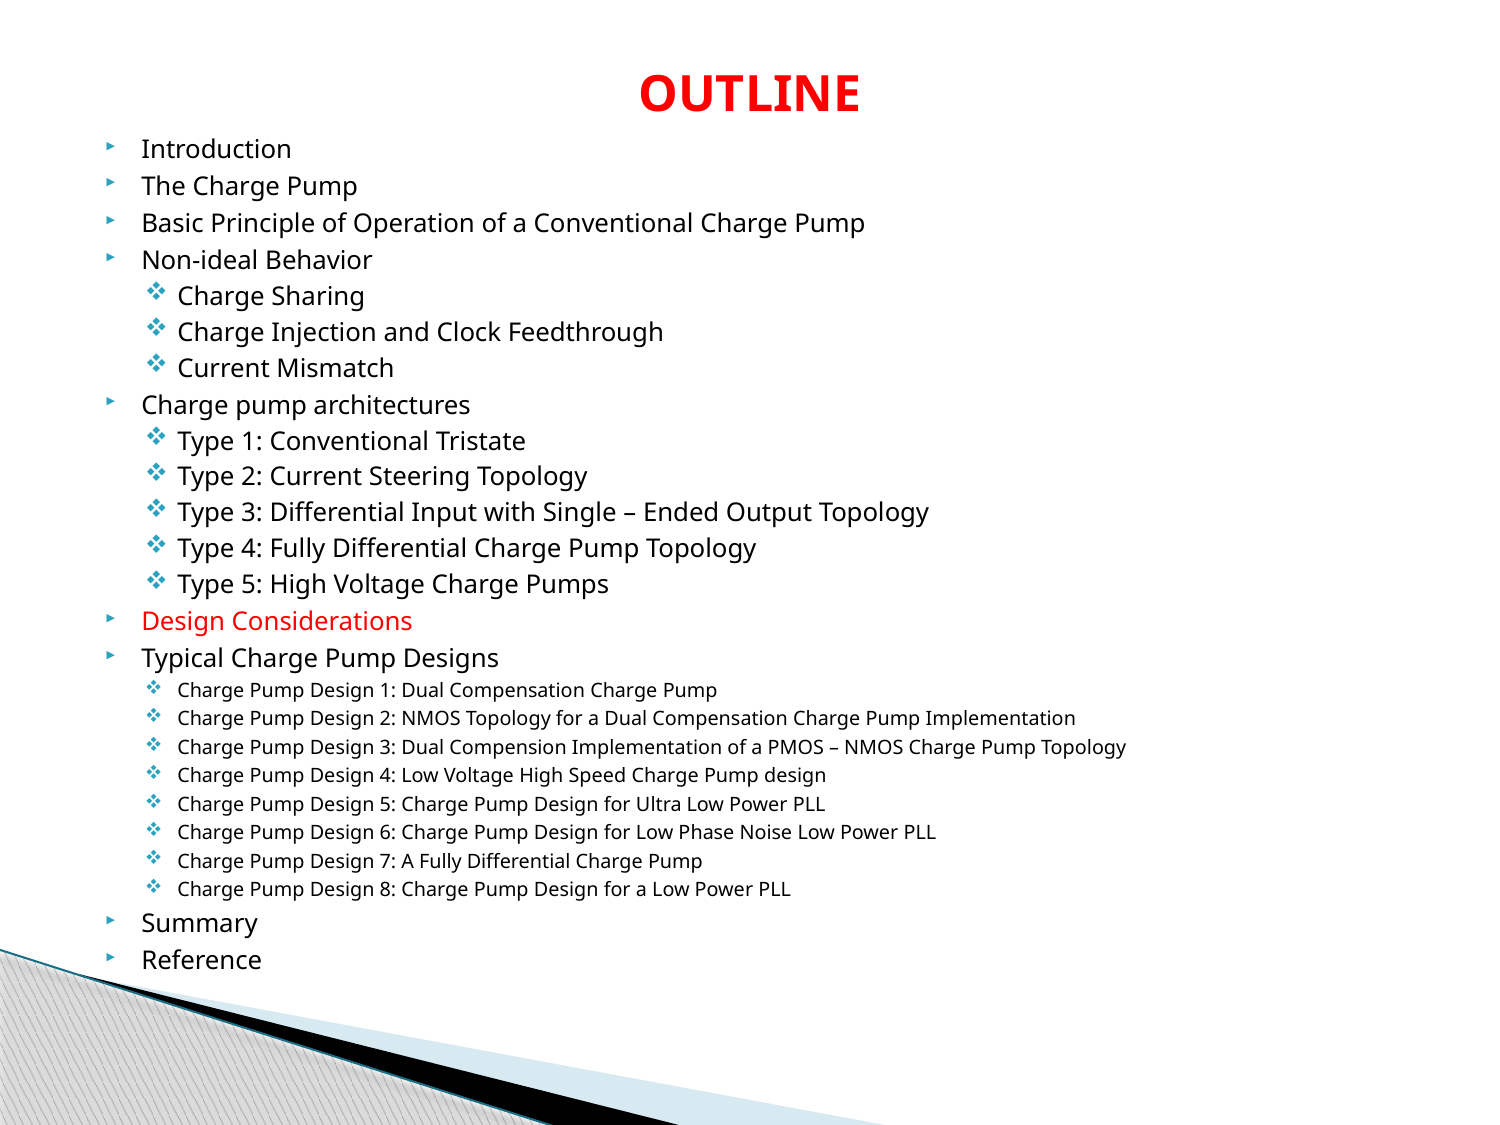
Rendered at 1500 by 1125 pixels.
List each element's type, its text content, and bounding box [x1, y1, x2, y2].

title OUTLINE [75, 45, 1425, 138]
list Introduction The Charge Pump Basic Principle of Operation of a Conventional Charge Pump Non-ideal Behavior Charge Sharing Charge Injection and Clock Feedthrough Current Mismatch Charge pump architectures Type 1: Conventional Tristate Type 2: Current Steering Topology Type 3: Differential Input with Single – Ended Output Topology Type 4: Fully Differential Charge Pump Topology Type 5: High Voltage Charge Pumps Design Considerations Typical Charge Pump Designs Charge Pump Design 1: Dual Compensation Charge Pump Charge Pump Design 2: NMOS Topology for a Dual Compensation Charge Pump Implementation Charge Pump Design 3: Dual Compension Implementation of a PMOS – NMOS Charge Pump Topology Charge Pump Design 4: Low Voltage High Speed Charge Pump design Charge Pump Design 5: Charge Pump Design for Ultra Low Power PLL Charge Pump Design 6: Charge Pump Design for Low Phase Noise Low Power PLL Charge Pump Design 7: A Fully Differential Charge Pump Charge Pump Design 8: Charge Pump Design for a Low Power PLL Summary Reference [75, 138, 1425, 986]
